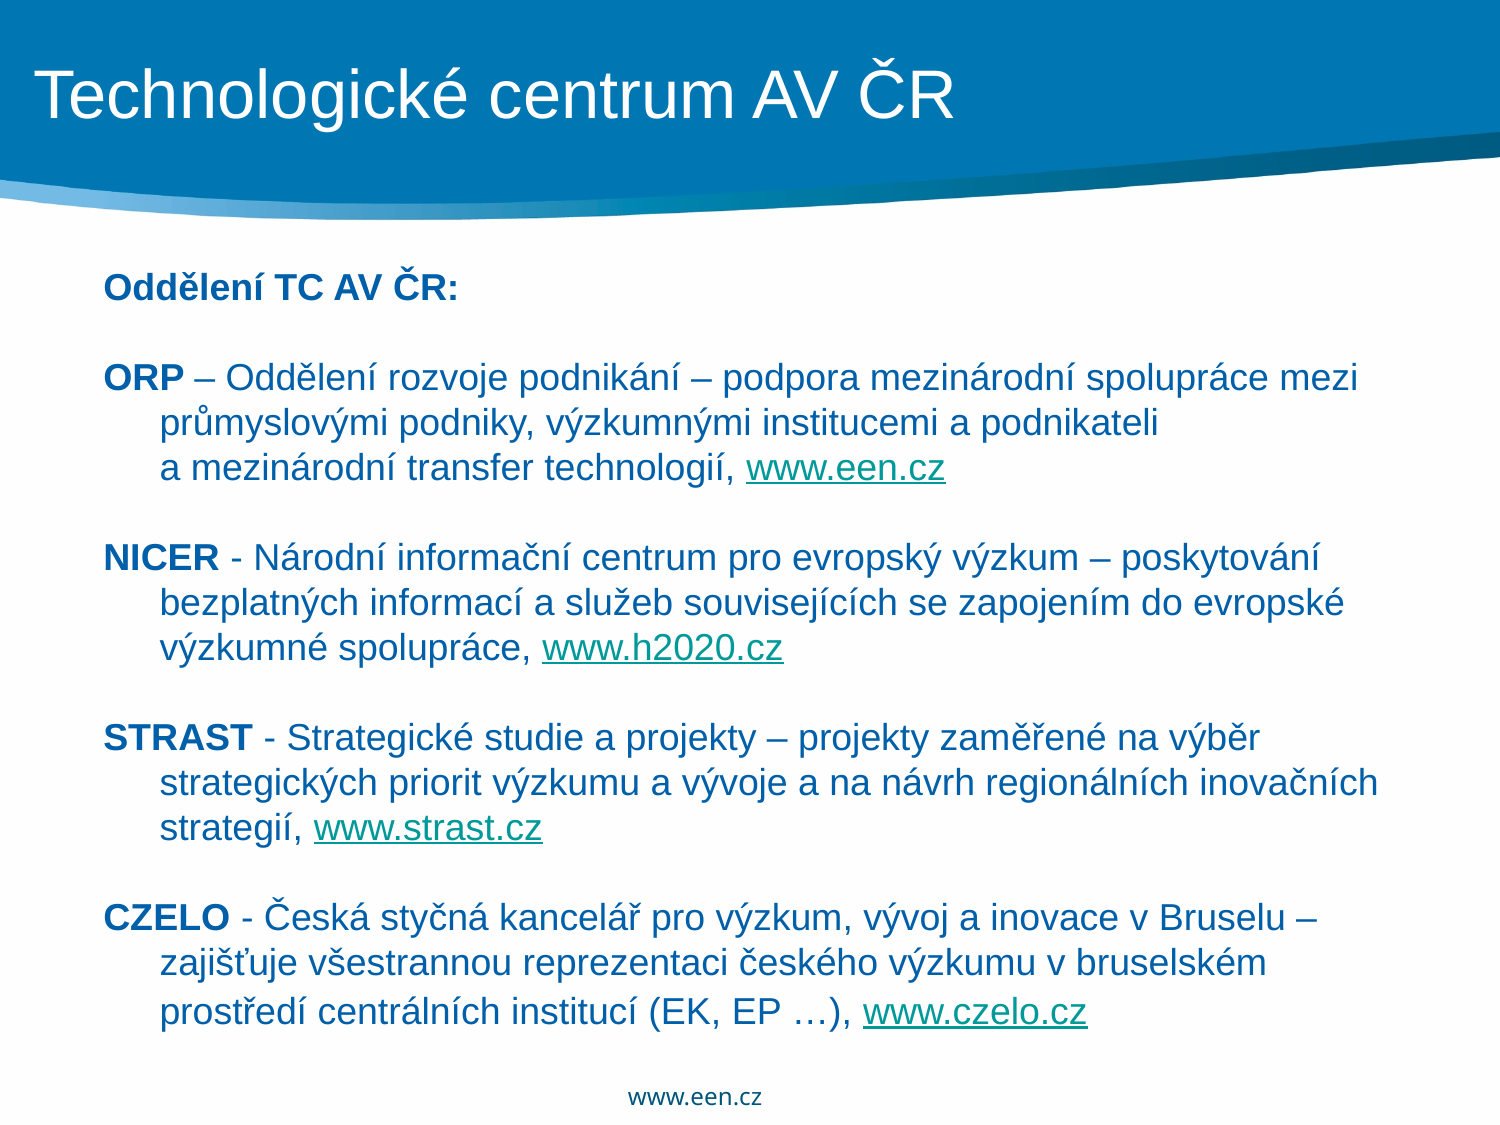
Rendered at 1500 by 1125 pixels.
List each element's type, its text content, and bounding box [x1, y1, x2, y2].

title Technologické centrum AV ČR [0, 42, 1265, 161]
text_box Oddělení TC AV ČR: ORP – Oddělení rozvoje podnikání – podpora mezinárodní spolupráce mezi průmyslovými podniky, výzkumnými institucemi a podnikateli a mezinárodní transfer technologií, www.een.cz NICER - Národní informační centrum pro evropský výzkum – poskytování bezplatných informací a služeb souvisejících se zapojením do evropské výzkumné spolupráce, www.h2020.cz STRAST - Strategické studie a projekty – projekty zaměřené na výběr strategických priorit výzkumu a vývoje a na návrh regionálních inovačních strategií, www.strast.cz CZELO - Česká styčná kancelář pro výzkum, vývoj a inovace v Bruselu – zajišťuje všestrannou reprezentaci českého výzkumu v bruselském prostředí centrálních institucí (EK, EP …), www.czelo.cz [88, 255, 1424, 1035]
picture [0, 157, 1500, 1125]
